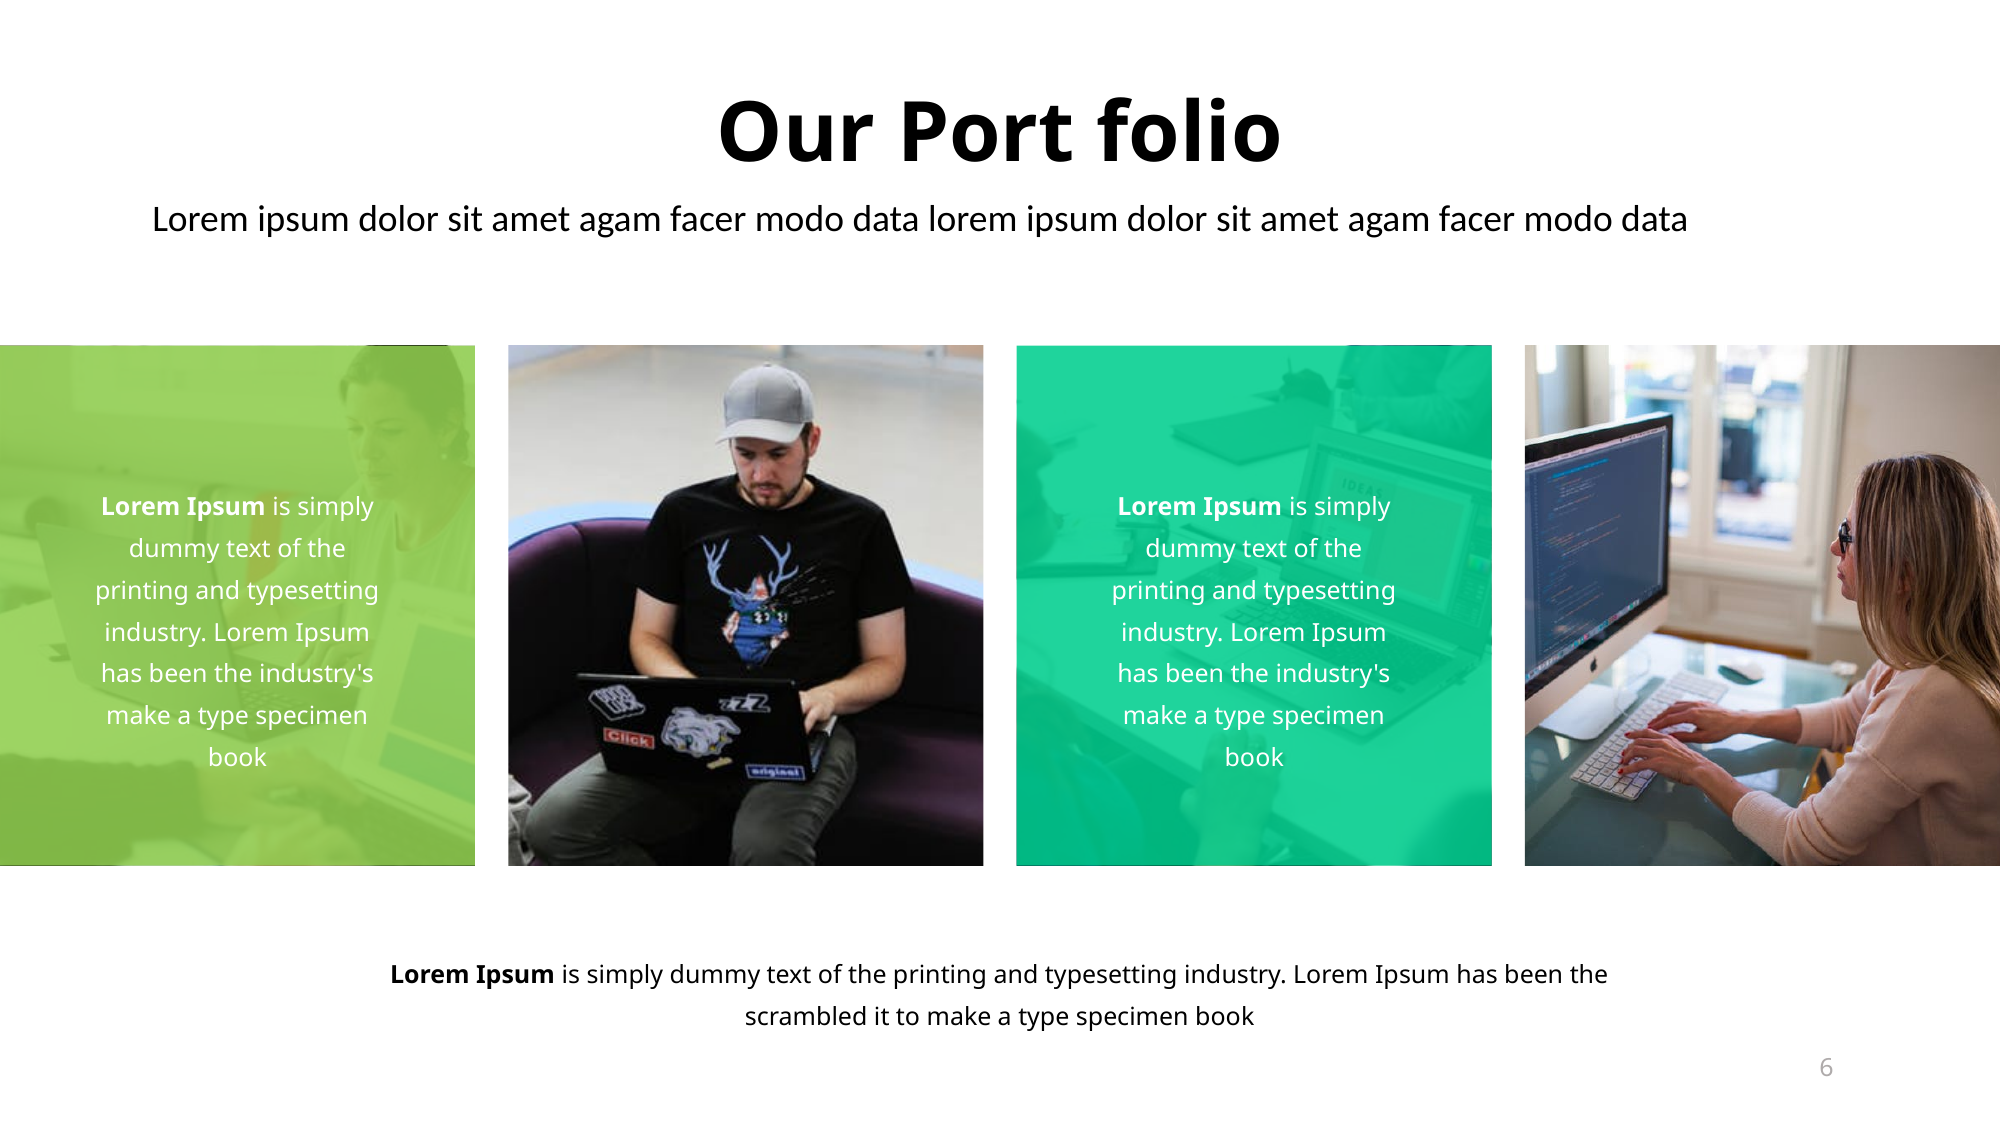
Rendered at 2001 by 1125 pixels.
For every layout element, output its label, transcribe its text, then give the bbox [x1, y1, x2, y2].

subtitle Lorem ipsum dolor sit amet agam facer modo data lorem ipsum dolor sit amet agam facer modo data [137, 186, 1863, 227]
slide_number 6 [1790, 1042, 1863, 1094]
text_box Lorem Ipsum is simply dummy text of the printing and typesetting industry. Lorem Ipsum has been the scrambled it to make a type specimen book [372, 939, 1628, 1038]
title Our Port folio [137, 78, 1863, 186]
picture [0, 345, 475, 866]
picture [1016, 345, 1492, 866]
picture [1524, 345, 2000, 866]
picture [508, 345, 984, 866]
